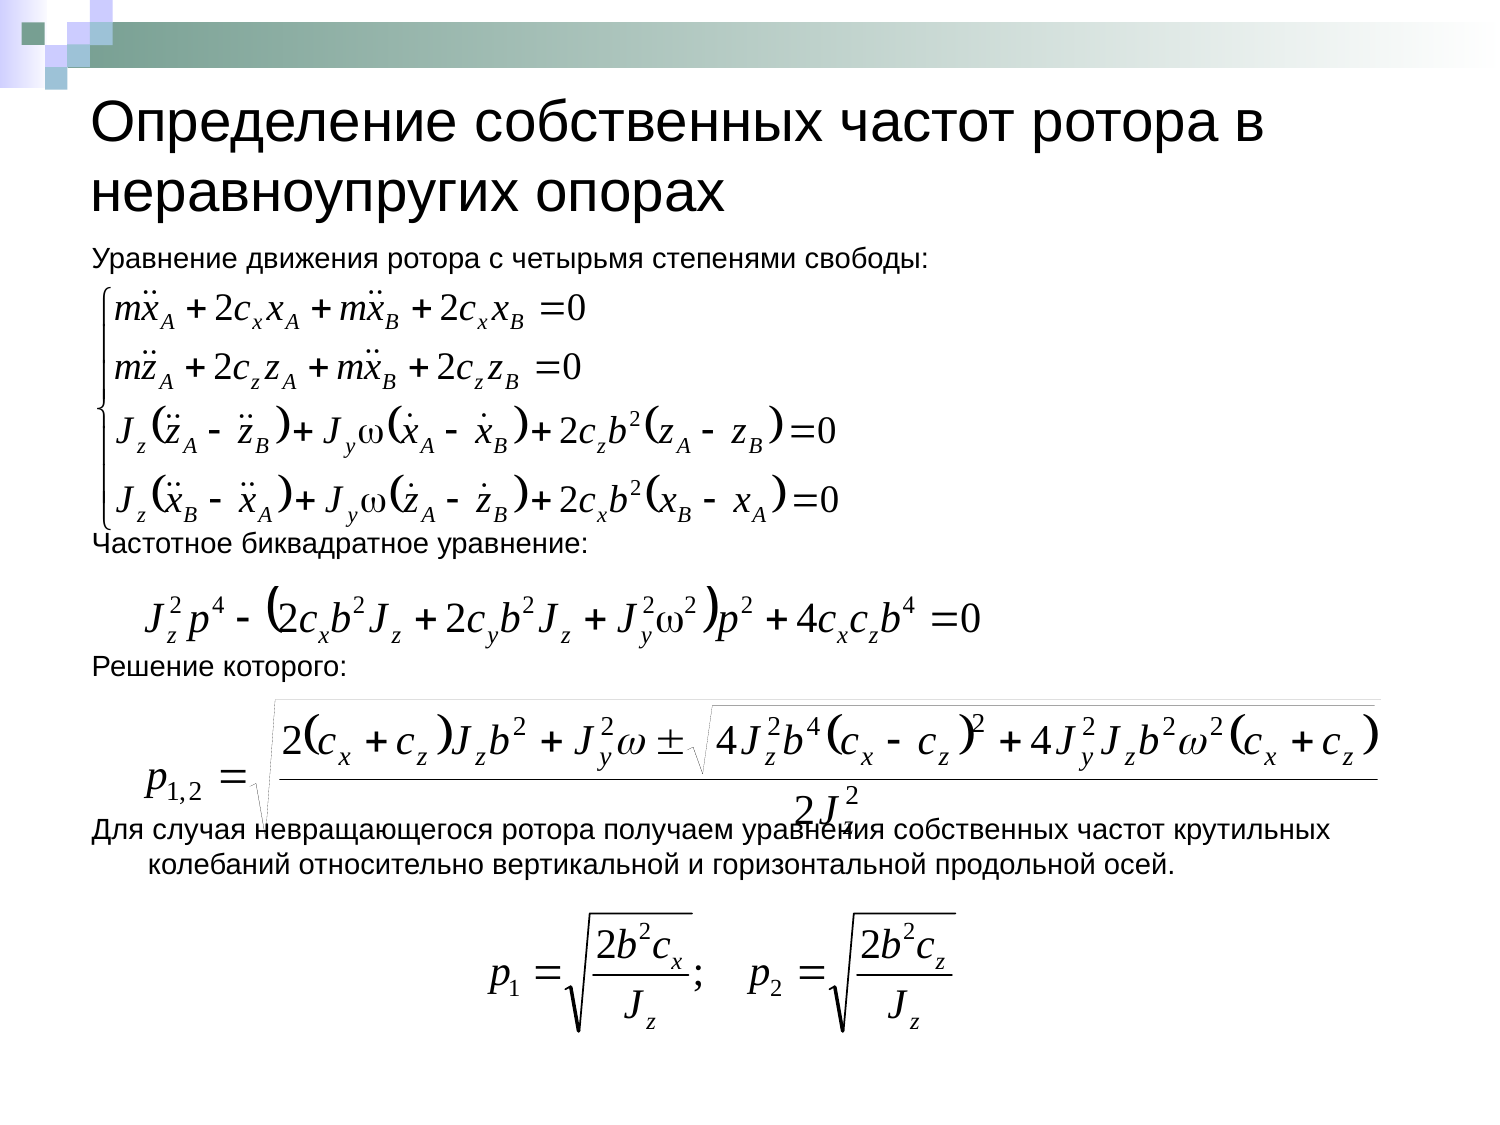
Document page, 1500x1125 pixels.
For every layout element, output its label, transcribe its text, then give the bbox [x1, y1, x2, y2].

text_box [135, 692, 1389, 845]
list Уравнение движения ротора с четырьмя степенями свободы: Частотное биквадратное уравнение: Решение которого: Для случая невращающегося ротора получаем уравнения собственных частот крутильных колебаний относительно вертикальной и горизонтальной продольной осей. [76, 231, 1427, 1024]
title Определение собственных частот ротора в неравноупругих опорах [74, 74, 1426, 232]
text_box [477, 904, 963, 1042]
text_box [135, 585, 987, 659]
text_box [88, 278, 847, 539]
